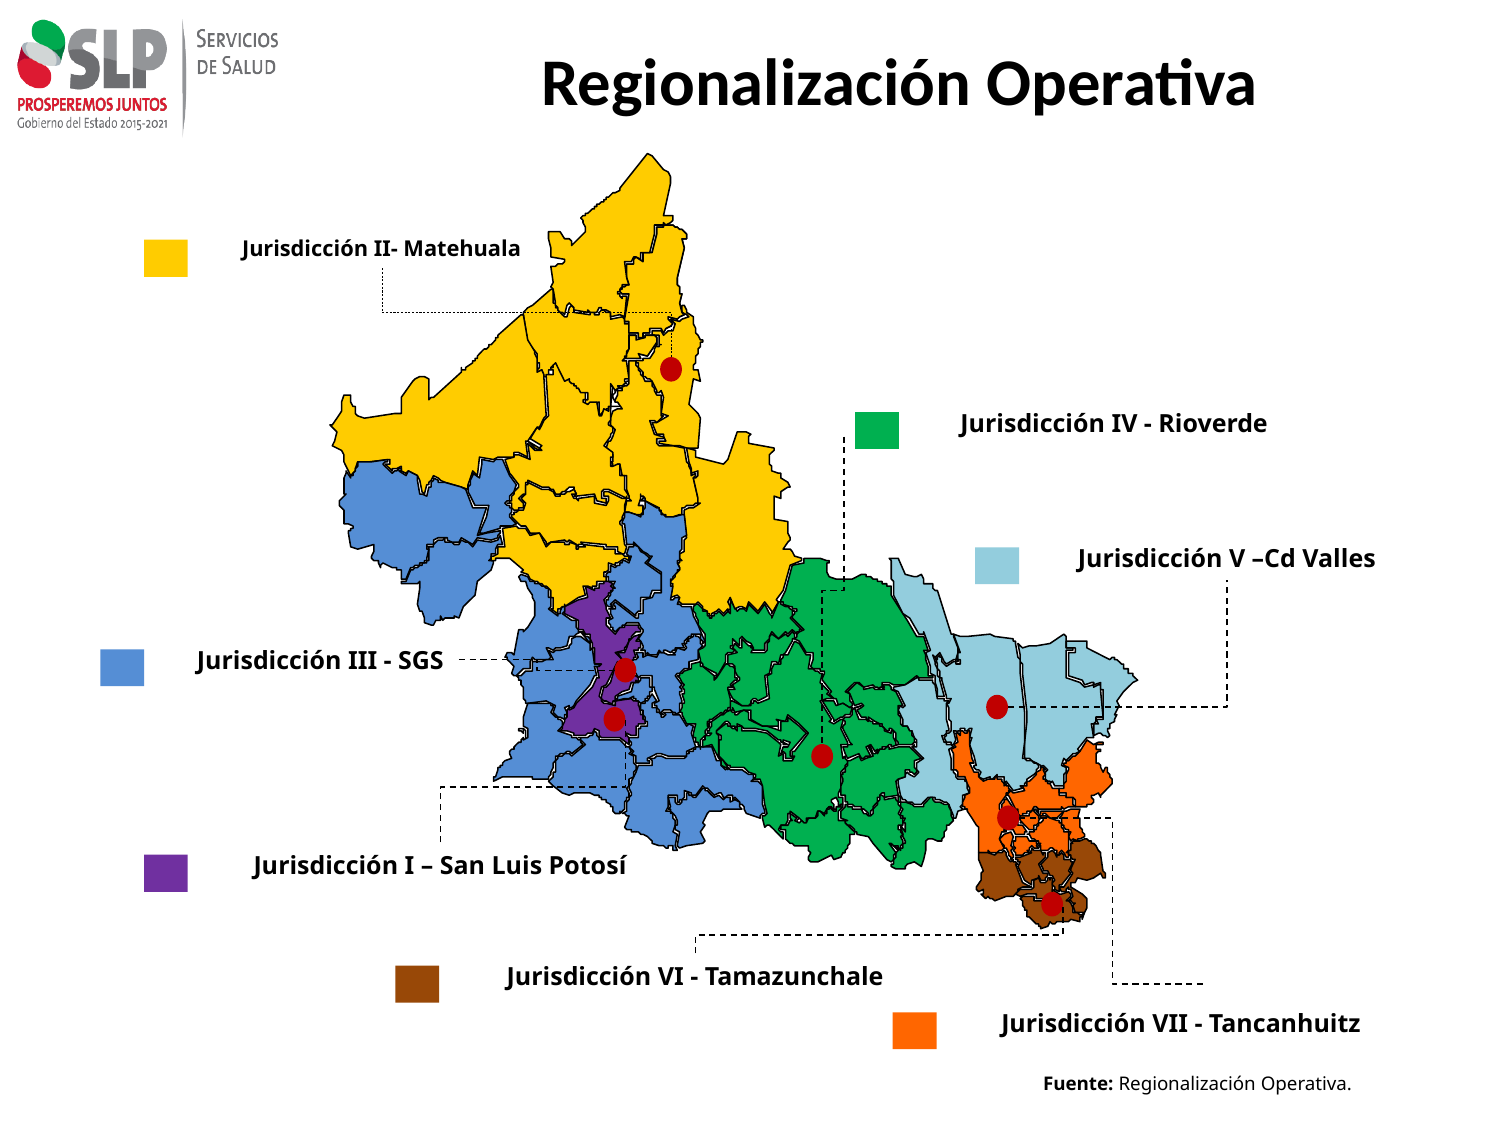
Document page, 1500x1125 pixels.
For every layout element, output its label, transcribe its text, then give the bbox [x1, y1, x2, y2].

title Regionalización Operativa [422, 19, 1377, 127]
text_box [100, 153, 1436, 1106]
picture [17, 18, 278, 138]
